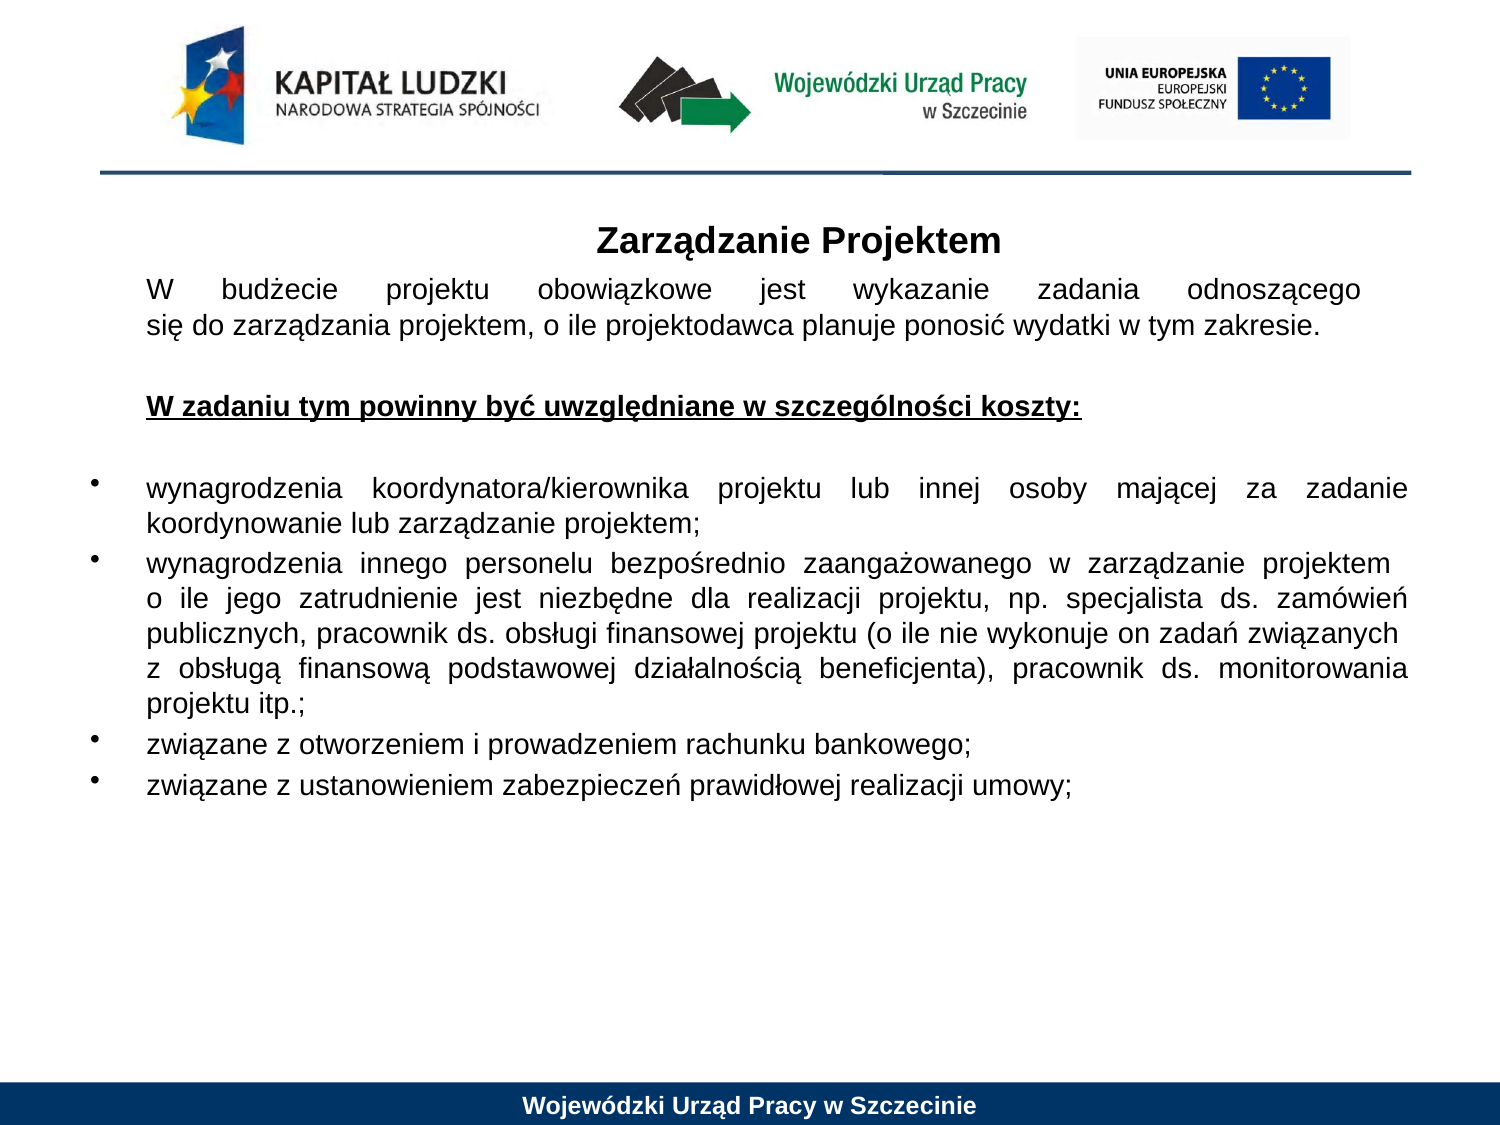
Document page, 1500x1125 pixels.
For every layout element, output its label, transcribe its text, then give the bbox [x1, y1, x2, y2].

picture [159, 24, 1353, 149]
list Zarządzanie Projektem W budżecie projektu obowiązkowe jest wykazanie zadania odnoszącego się do zarządzania projektem, o ile projektodawca planuje ponosić wydatki w tym zakresie. W zadaniu tym powinny być uwzględniane w szczególności koszty: wynagrodzenia koordynatora/kierownika projektu lub innej osoby mającej za zadanie koordynowanie lub zarządzanie projektem; wynagrodzenia innego personelu bezpośrednio zaangażowanego w zarządzanie projektem o ile jego zatrudnienie jest niezbędne dla realizacji projektu, np. specjalista ds. zamówień publicznych, pracownik ds. obsługi finansowej projektu (o ile nie wykonuje on zadań związanych z obsługą finansową podstawowej działalnością beneficjenta), pracownik ds. monitorowania projektu itp.; związane z otworzeniem i prowadzeniem rachunku bankowego; związane z ustanowieniem zabezpieczeń prawidłowej realizacji umowy; [74, 187, 1426, 1006]
